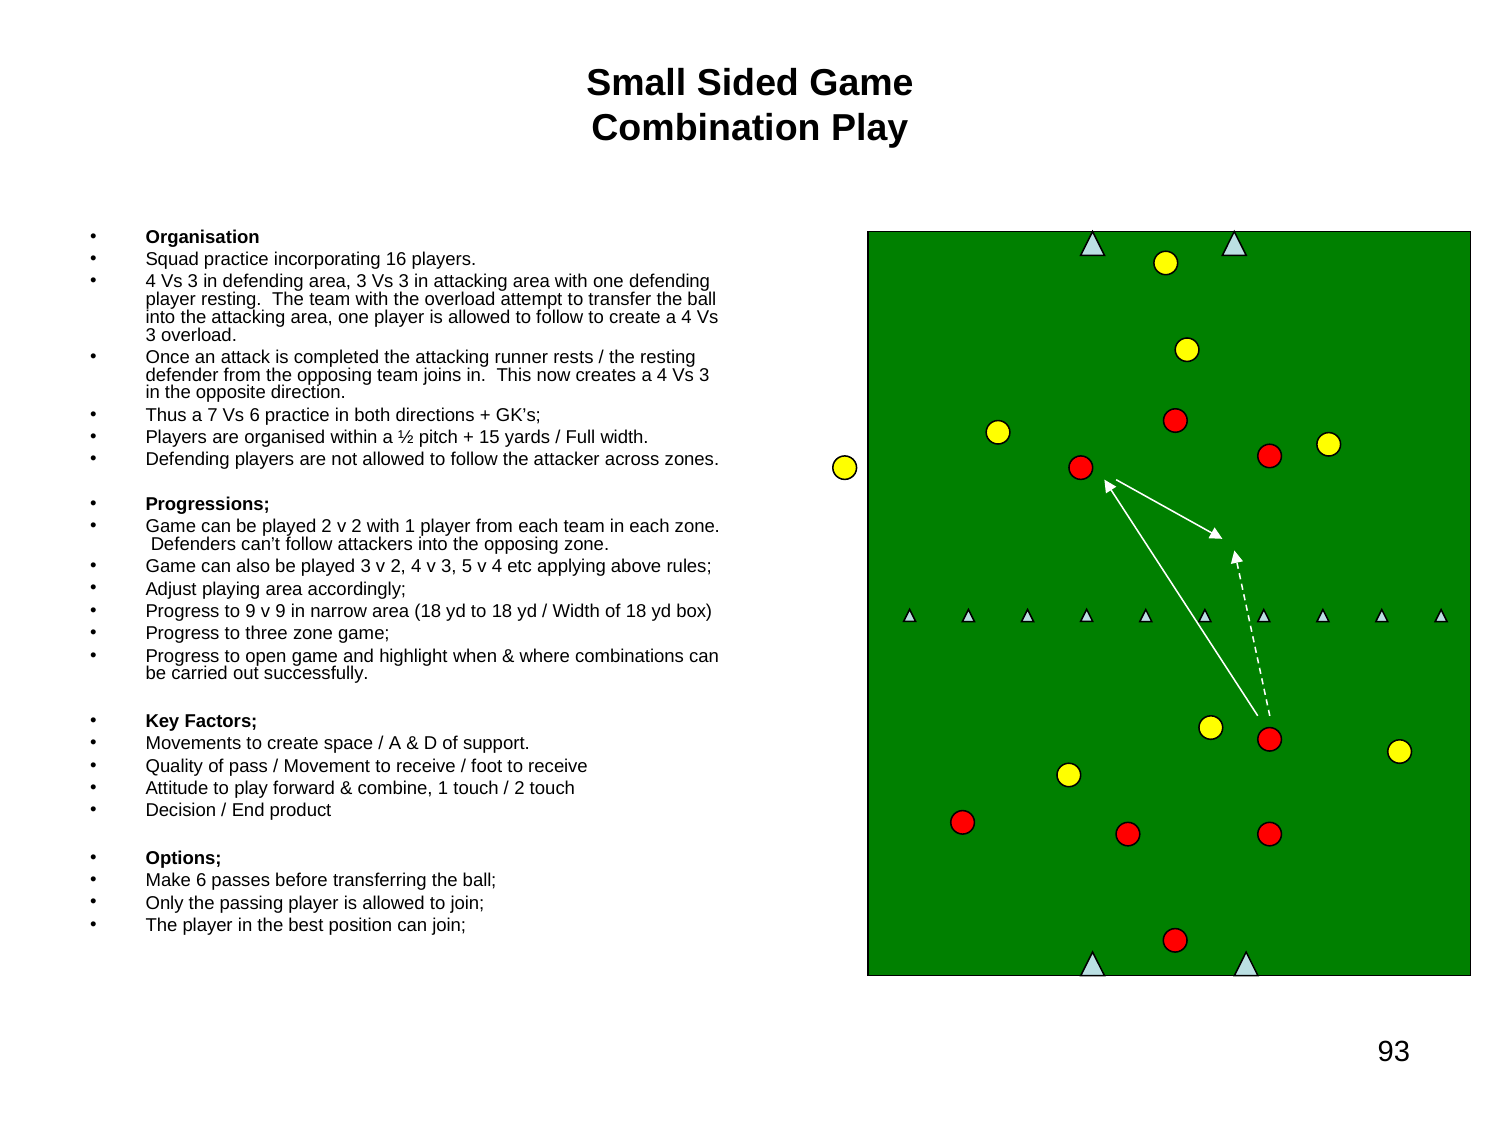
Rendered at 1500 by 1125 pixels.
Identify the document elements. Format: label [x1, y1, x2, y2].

list [75, 221, 738, 965]
text_box [832, 455, 857, 480]
title [75, 8, 1425, 197]
text_box [867, 231, 1471, 976]
text_box [1074, 1024, 1425, 1103]
